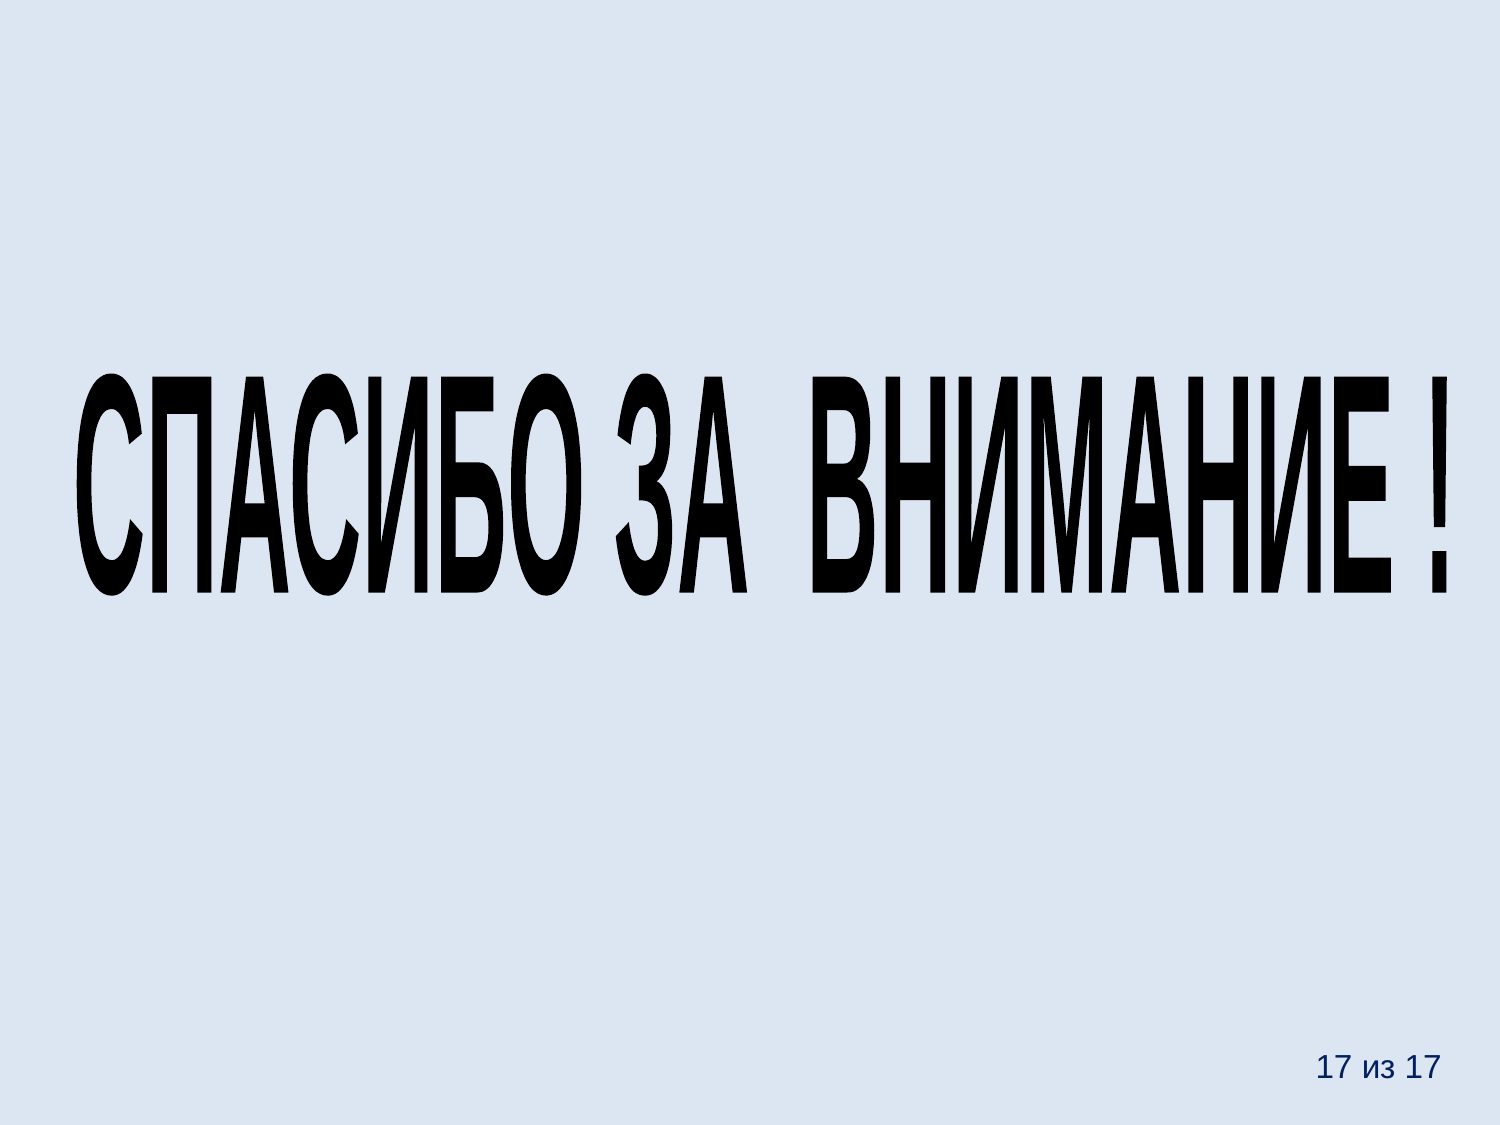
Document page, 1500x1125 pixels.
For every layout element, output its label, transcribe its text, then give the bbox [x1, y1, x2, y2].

slide_number 17 из 17 [1116, 1034, 1467, 1095]
